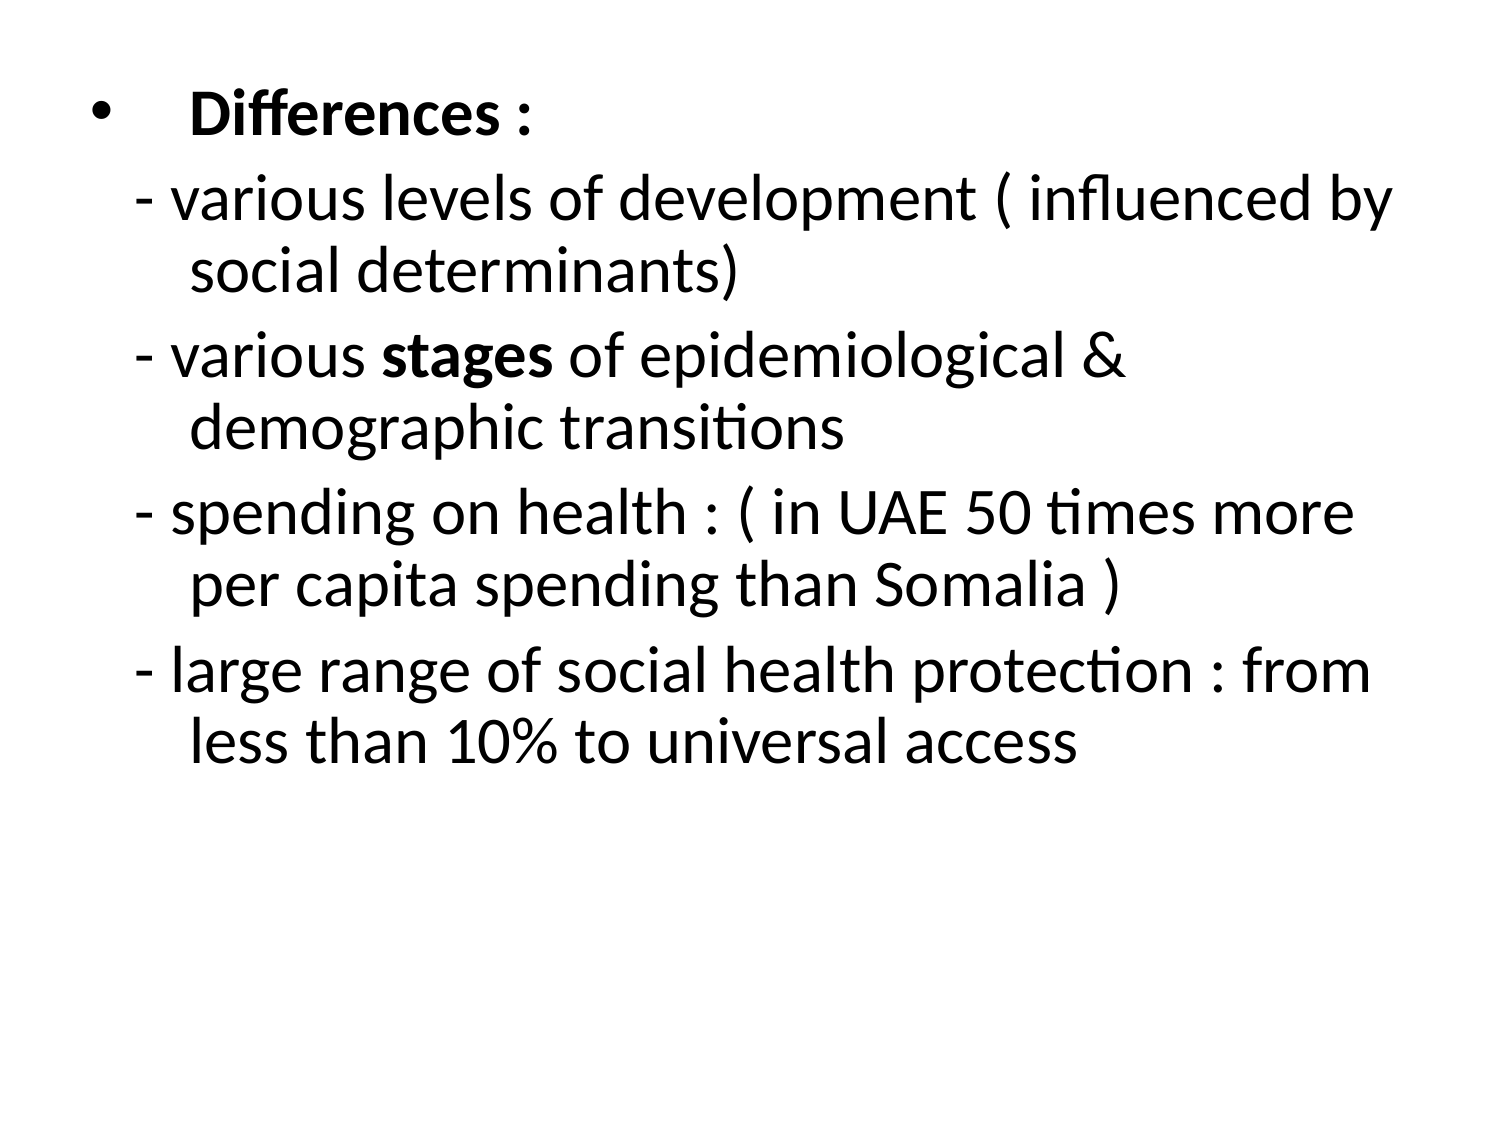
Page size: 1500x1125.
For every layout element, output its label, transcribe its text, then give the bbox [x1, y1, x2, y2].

text_box Differences : - various levels of development ( influenced by social determinants) - various stages of epidemiological & demographic transitions - spending on health : ( in UAE 50 times more per capita spending than Somalia ) - large range of social health protection : from less than 10% to universal access [74, 70, 1425, 1006]
